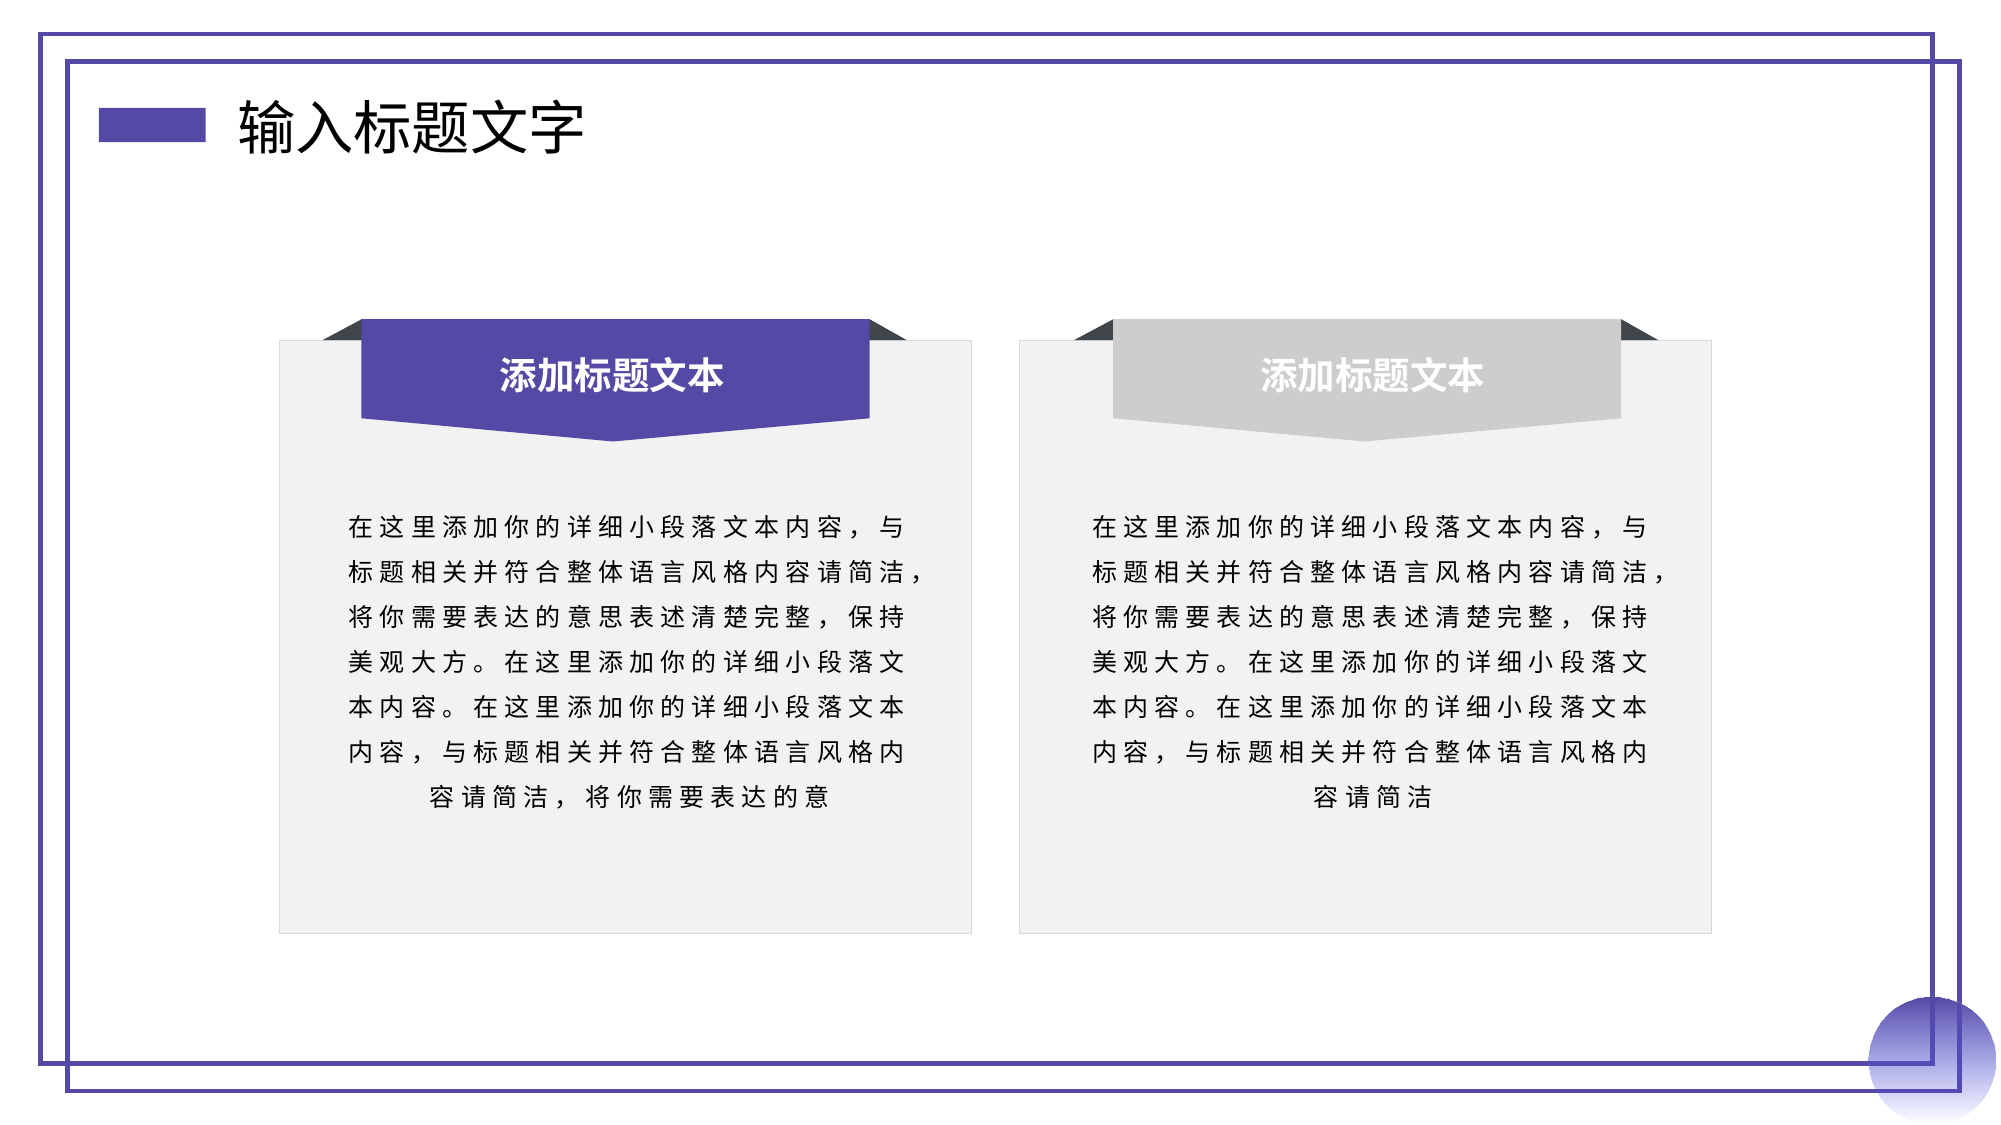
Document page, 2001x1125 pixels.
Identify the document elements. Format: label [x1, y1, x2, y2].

text_box [279, 319, 1712, 934]
